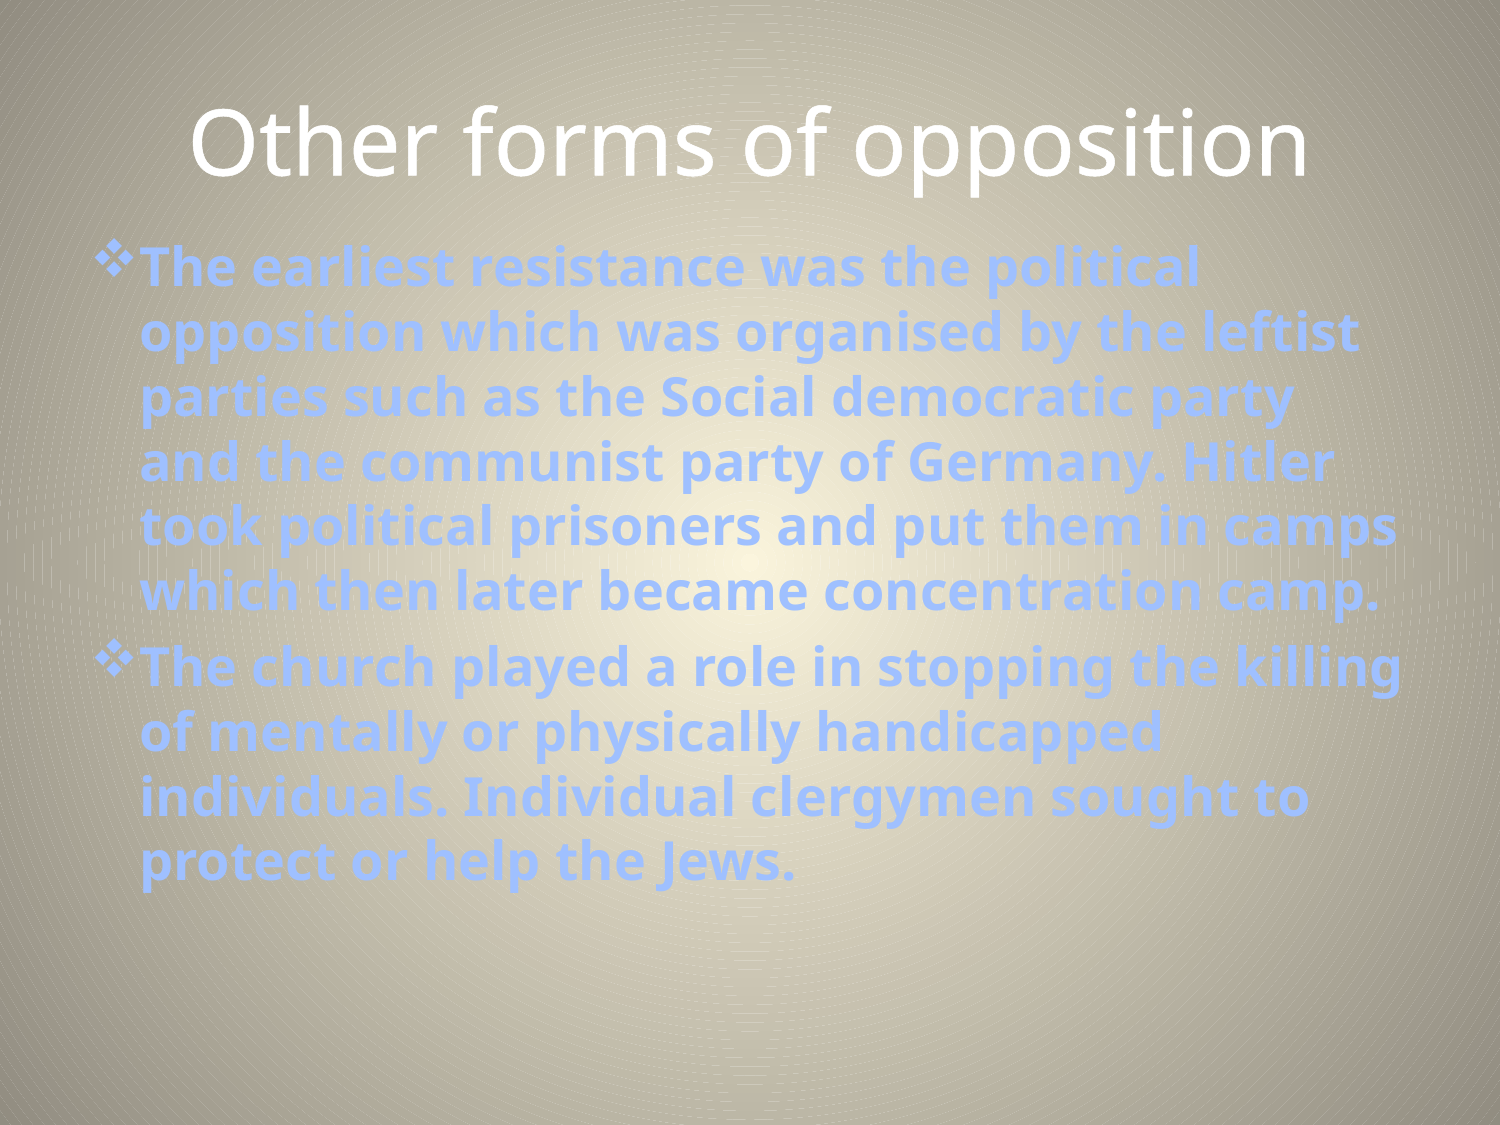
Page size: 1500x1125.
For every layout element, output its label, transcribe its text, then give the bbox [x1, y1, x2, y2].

list The earliest resistance was the political opposition which was organised by the leftist parties such as the Social democratic party and the communist party of Germany. Hitler took political prisoners and put them in camps which then later became concentration camp. The church played a role in stopping the killing of mentally or physically handicapped individuals. Individual clergymen sought to protect or help the Jews. [75, 224, 1425, 968]
title Other forms of opposition [75, 45, 1425, 224]
